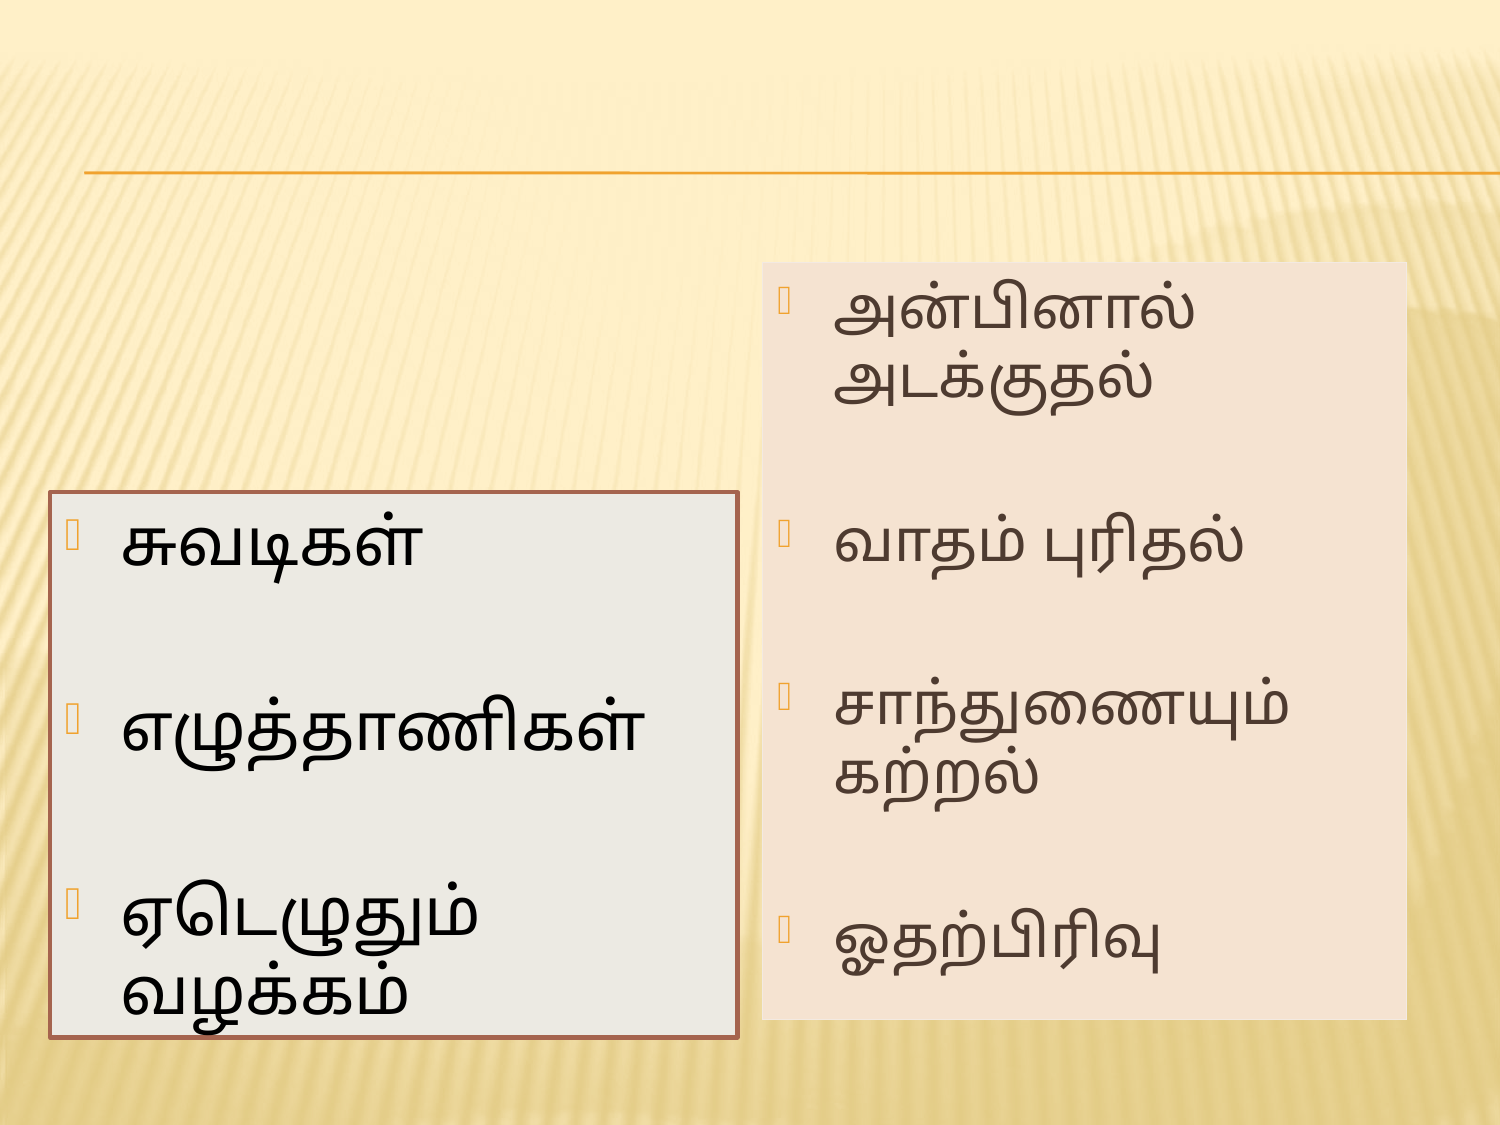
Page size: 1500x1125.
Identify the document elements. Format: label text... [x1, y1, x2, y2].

list சுவடிகள் எழுத்தாணிகள் ஏடெழுதும் வழக்கம் [48, 490, 740, 1040]
list அன்பினால் அடக்குதல் வாதம் புரிதல் சாந்துணையும் கற்றல் ஓதற்பிரிவு [762, 262, 1407, 1020]
